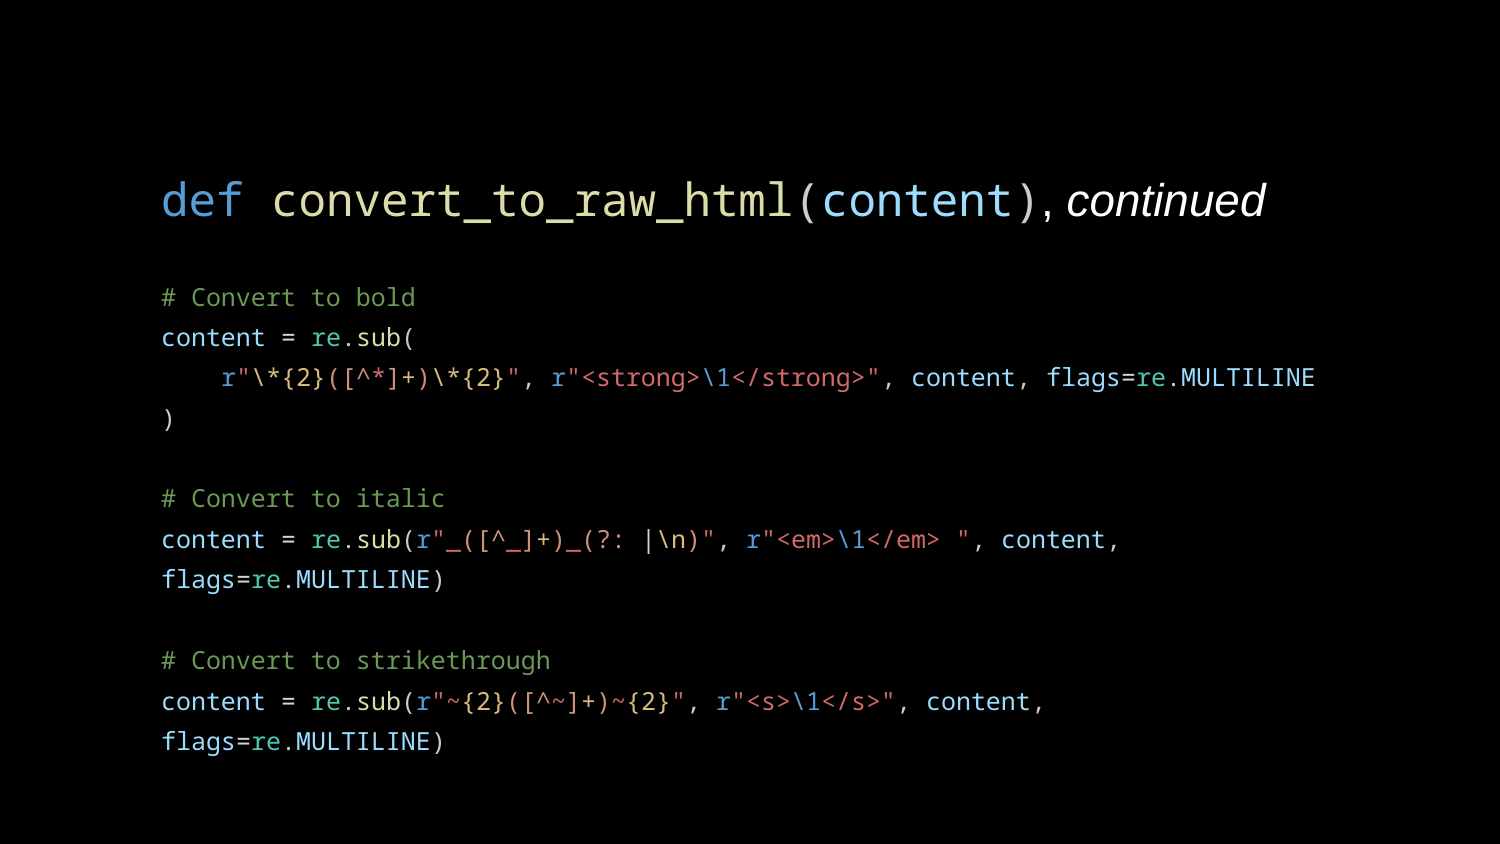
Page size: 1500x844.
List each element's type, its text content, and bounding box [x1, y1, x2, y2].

text_box # Convert to bold content = re.sub( r"\*{2}([^*]+)\*{2}", r"<strong>\1</strong>", content, flags=re.MULTILINE ) # Convert to italic content = re.sub(r"_([^_]+)_(?: |\n)", r"<em>\1</em> ", content, flags=re.MULTILINE) # Convert to strikethrough content = re.sub(r"~{2}([^~]+)~{2}", r"<s>\1</s>", content, flags=re.MULTILINE) [146, 243, 1354, 783]
text_box def convert_to_raw_html(content), continued [146, 134, 1354, 242]
